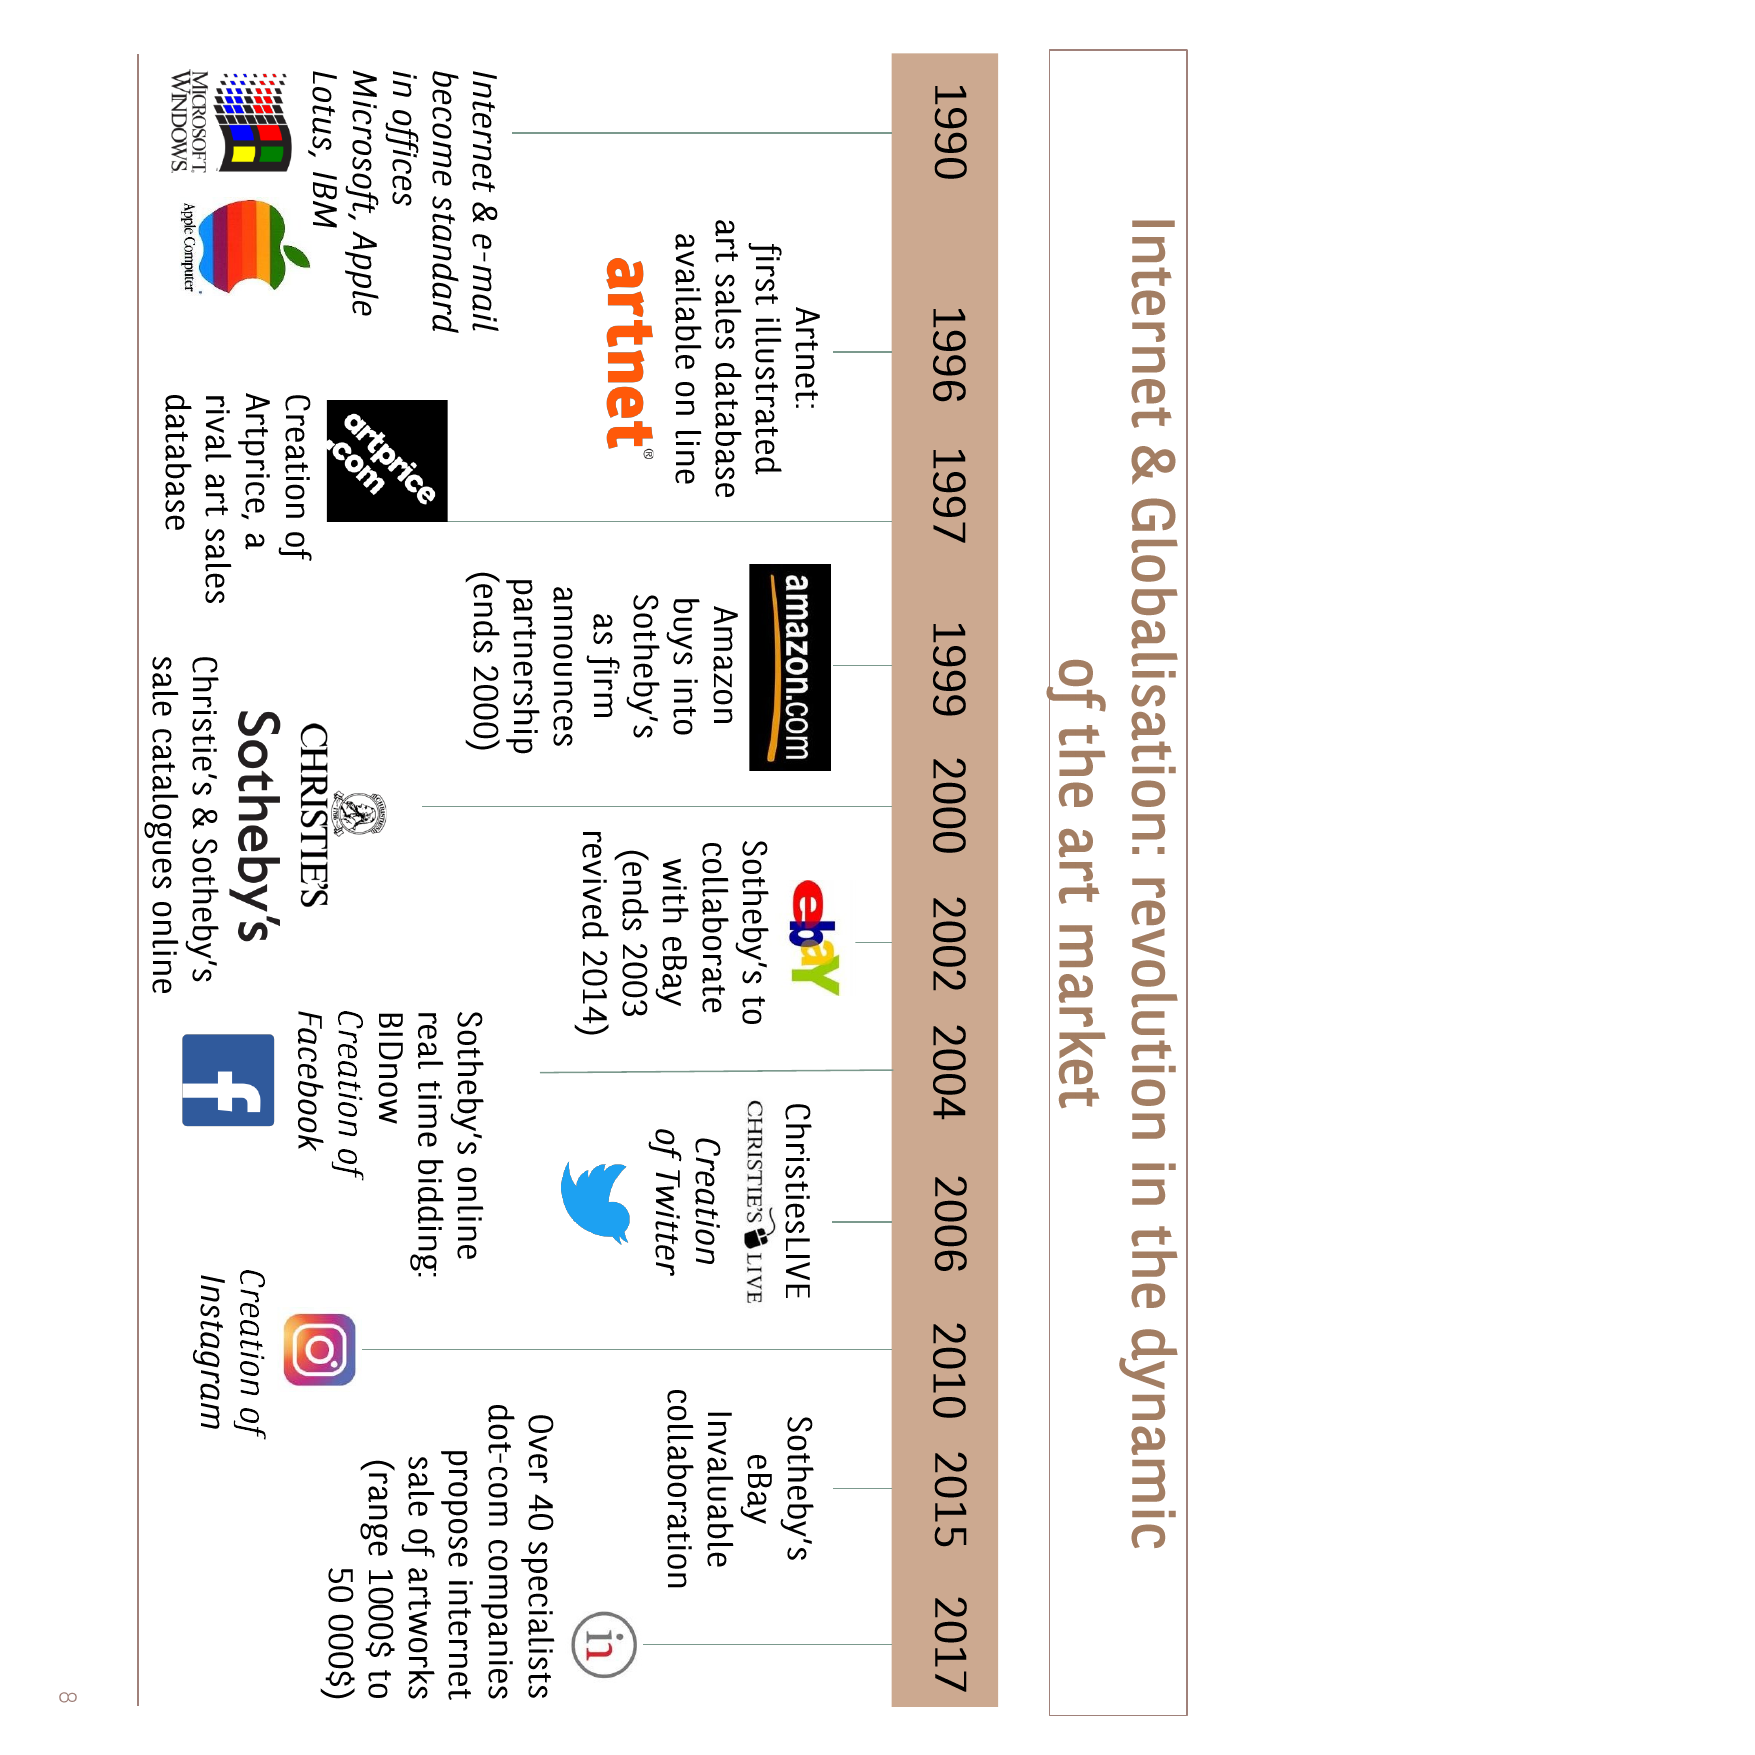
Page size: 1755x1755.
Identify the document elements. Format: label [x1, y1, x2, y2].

text_box [663, 596, 703, 761]
text_box [477, 1403, 518, 1450]
text_box [189, 1274, 230, 1448]
text_box [571, 842, 612, 949]
text_box [437, 1448, 478, 1716]
text_box [462, 249, 502, 264]
text_box [195, 393, 235, 407]
text_box [565, 1605, 643, 1684]
text_box [920, 1174, 973, 1297]
text_box [644, 1128, 685, 1290]
text_box [731, 839, 772, 1041]
text_box [542, 585, 583, 775]
text_box [920, 82, 973, 205]
text_box [740, 1089, 778, 1322]
text_box [301, 70, 342, 246]
text_box [397, 1455, 438, 1716]
text_box [233, 1270, 266, 1440]
text_box [331, 1011, 364, 1181]
text_box [141, 671, 182, 1010]
text_box [154, 393, 195, 558]
text_box [422, 70, 462, 196]
text_box [785, 307, 825, 425]
text_box [235, 513, 275, 562]
text_box [697, 1409, 737, 1585]
text_box [274, 393, 315, 584]
text_box [462, 570, 503, 768]
text_box [704, 236, 745, 514]
text_box [326, 400, 448, 522]
text_box [182, 655, 222, 998]
text_box [462, 264, 502, 357]
text_box [703, 606, 743, 754]
text_box [1038, 657, 1112, 1135]
text_box [778, 1102, 815, 1315]
text_box [341, 70, 382, 342]
text_box [664, 232, 705, 250]
text_box [478, 1450, 518, 1466]
text_box [691, 841, 732, 1039]
text_box [749, 564, 831, 771]
text_box [918, 1321, 972, 1444]
text_box [287, 1010, 327, 1168]
text_box [141, 655, 182, 671]
text_box [612, 942, 652, 1036]
text_box [664, 380, 705, 500]
text_box [583, 612, 623, 744]
text_box [51, 1691, 80, 1716]
text_box [518, 1413, 558, 1540]
text_box [171, 69, 292, 173]
text_box [652, 858, 692, 1023]
text_box [622, 593, 663, 765]
text_box [407, 1023, 447, 1157]
text_box [612, 848, 652, 942]
text_box [300, 723, 387, 907]
text_box [421, 196, 462, 359]
text_box [357, 1604, 398, 1725]
text_box [407, 1270, 447, 1288]
text_box [462, 70, 502, 249]
text_box [357, 1458, 398, 1604]
text_box [664, 250, 705, 380]
text_box [776, 1415, 817, 1578]
text_box [235, 393, 275, 513]
text_box [571, 949, 612, 1054]
text_box [178, 1030, 278, 1130]
text_box [918, 446, 972, 569]
text_box [918, 895, 972, 1017]
text_box [1111, 215, 1184, 1593]
text_box [918, 305, 972, 427]
text_box [408, 1010, 447, 1023]
text_box [561, 1160, 630, 1246]
text_box [1049, 50, 1187, 1716]
text_box [447, 1010, 487, 1276]
text_box [606, 258, 654, 459]
text_box [685, 1137, 725, 1282]
text_box [477, 1466, 518, 1728]
text_box [367, 1010, 408, 1143]
text_box [769, 880, 856, 996]
text_box [656, 1388, 697, 1615]
text_box [407, 1157, 447, 1270]
text_box [918, 620, 972, 743]
text_box [920, 1595, 973, 1718]
text_box [317, 1566, 358, 1717]
text_box [194, 407, 235, 629]
text_box [502, 577, 543, 771]
text_box [704, 218, 745, 236]
text_box [228, 710, 281, 942]
text_box [382, 70, 422, 221]
text_box [745, 243, 785, 254]
text_box [518, 1540, 558, 1724]
text_box [571, 829, 612, 842]
text_box [277, 1307, 362, 1392]
text_box [179, 197, 312, 297]
text_box [918, 756, 972, 879]
text_box [920, 1450, 973, 1573]
text_box [891, 53, 999, 1707]
text_box [745, 254, 785, 498]
text_box [737, 1453, 777, 1542]
text_box [918, 1023, 972, 1145]
